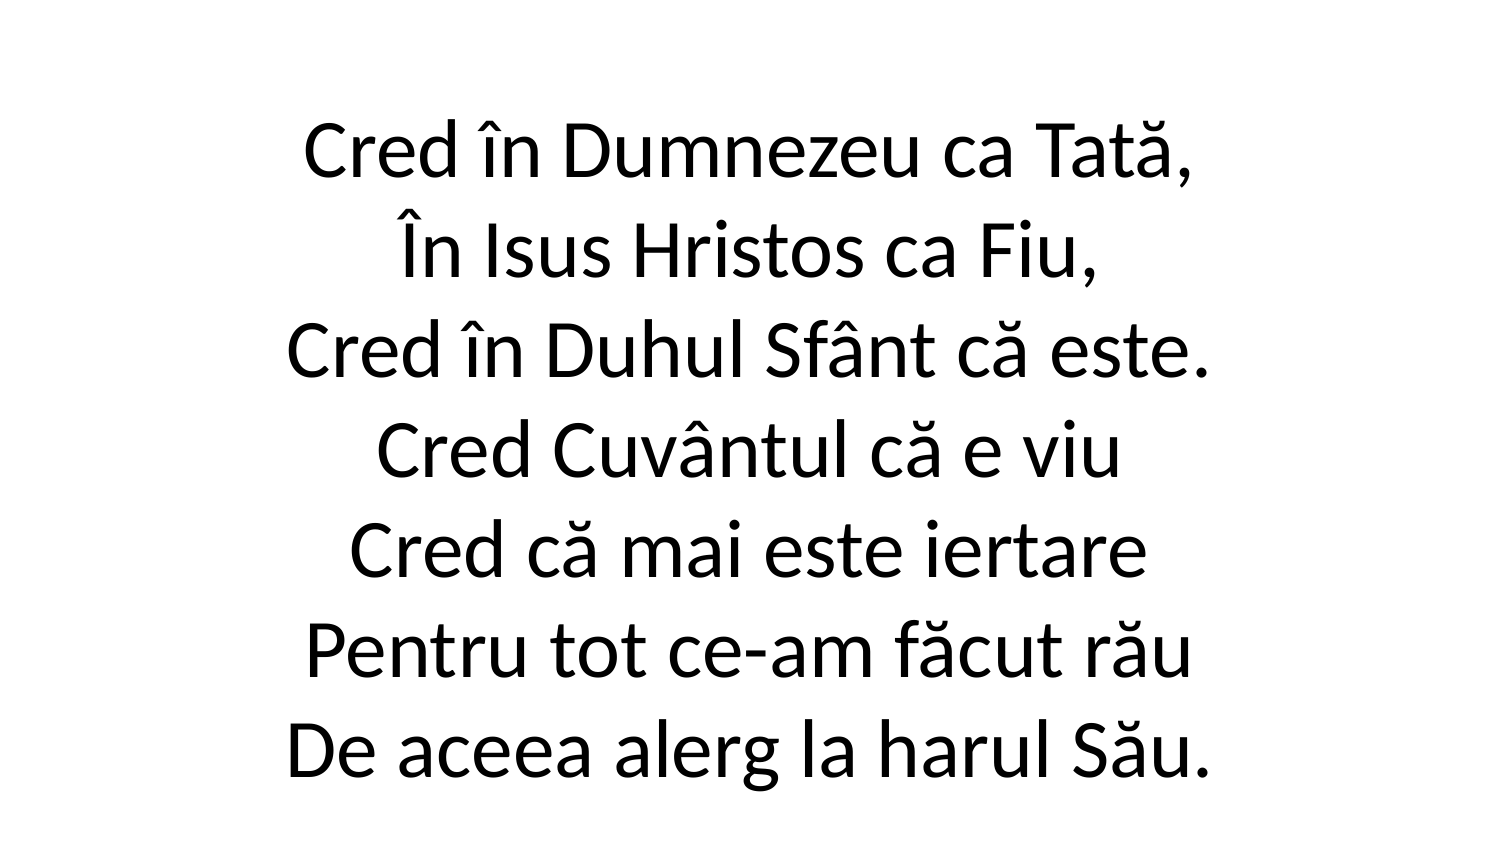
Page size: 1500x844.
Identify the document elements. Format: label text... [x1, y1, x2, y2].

text_box Cred în Dumnezeu ca Tată, În Isus Hristos ca Fiu, Cred în Duhul Sfânt că este. Cred Cuvântul că e viu Cred că mai este iertare Pentru tot ce-am făcut rău De aceea alerg la harul Său. [270, 42, 1230, 802]
